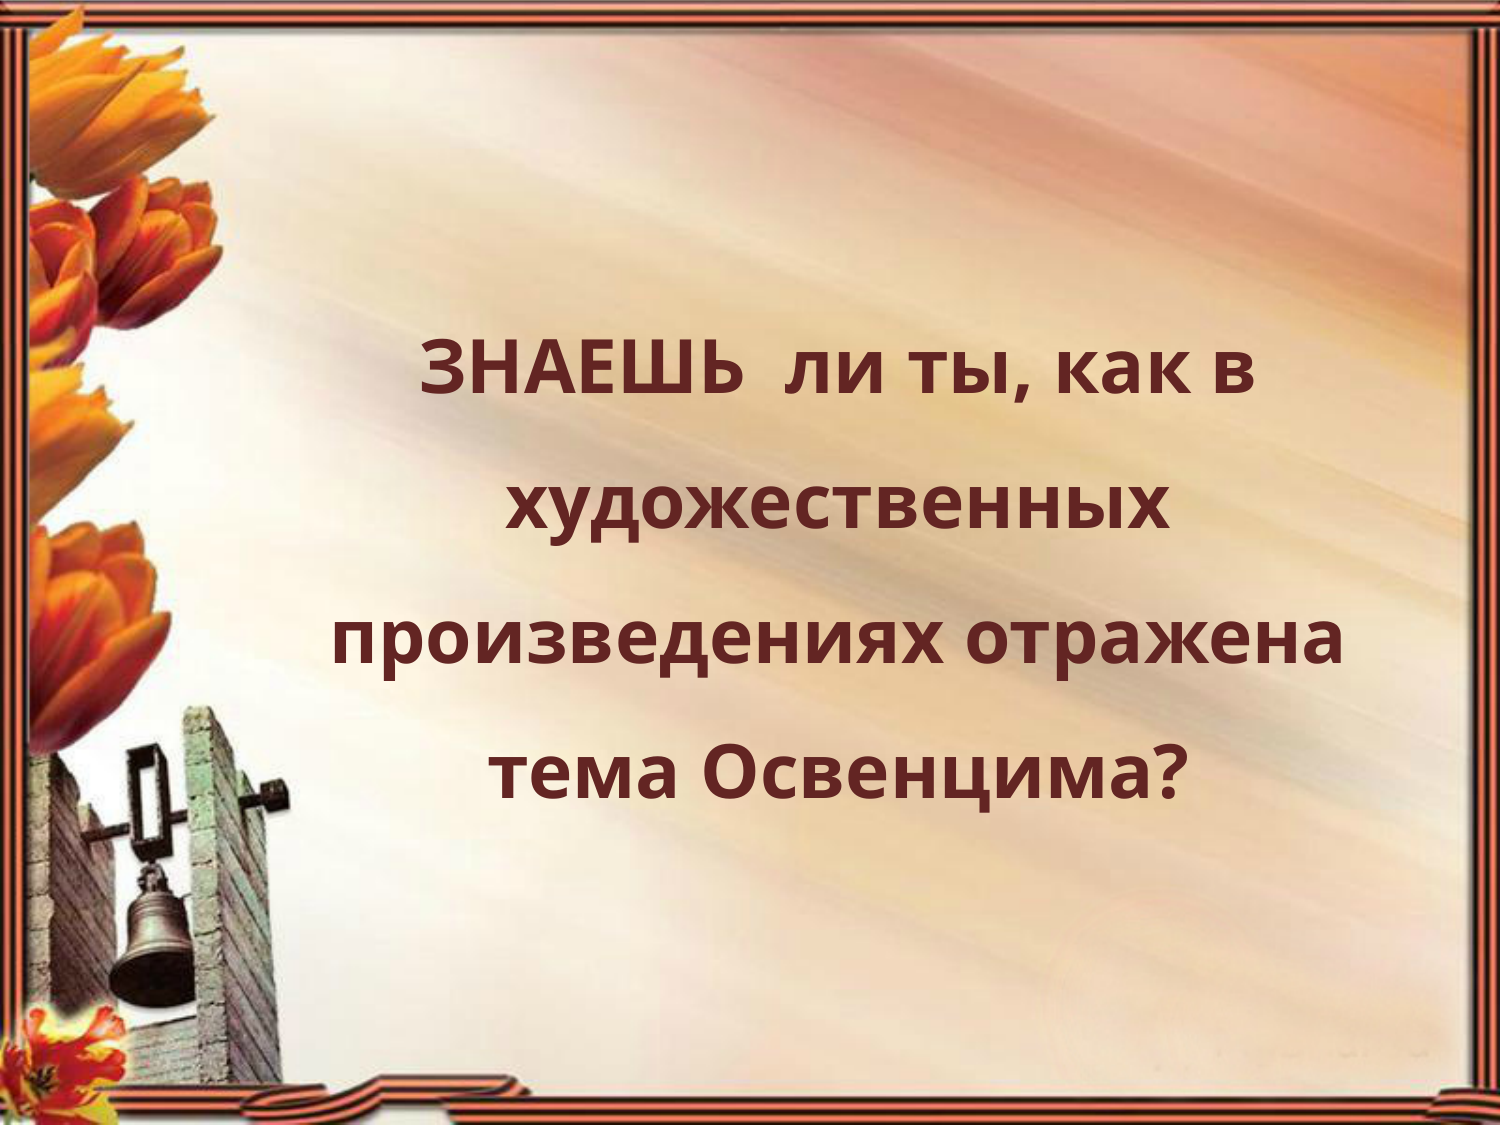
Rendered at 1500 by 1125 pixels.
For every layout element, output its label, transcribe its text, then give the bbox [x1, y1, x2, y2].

picture [0, 0, 1500, 1125]
title ЗНАЕШЬ ли ты, как в художественных произведениях отражена тема Освенцима? [230, 208, 1447, 1080]
